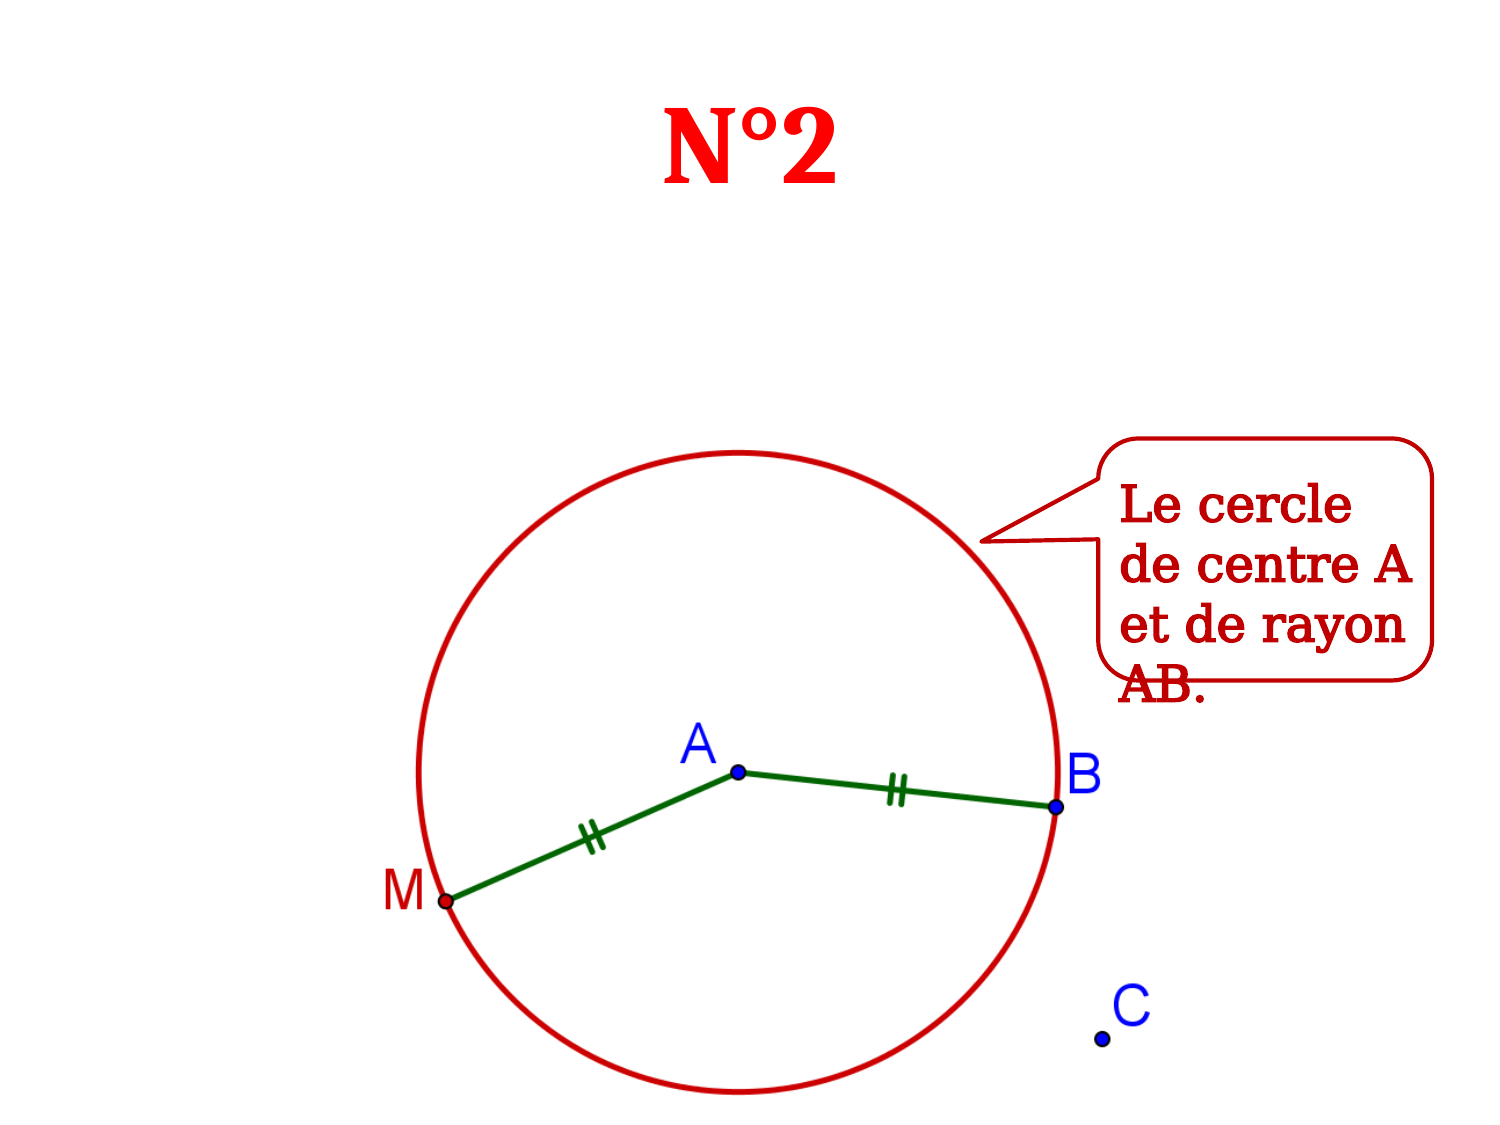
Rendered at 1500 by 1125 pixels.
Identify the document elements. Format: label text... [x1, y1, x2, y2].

text_box N°2 [0, 63, 1500, 214]
text_box Le cercle de centre A et de rayon AB. [1320, 463, 1439, 719]
text_box [1227, 436, 1435, 683]
picture [307, 420, 1318, 1125]
